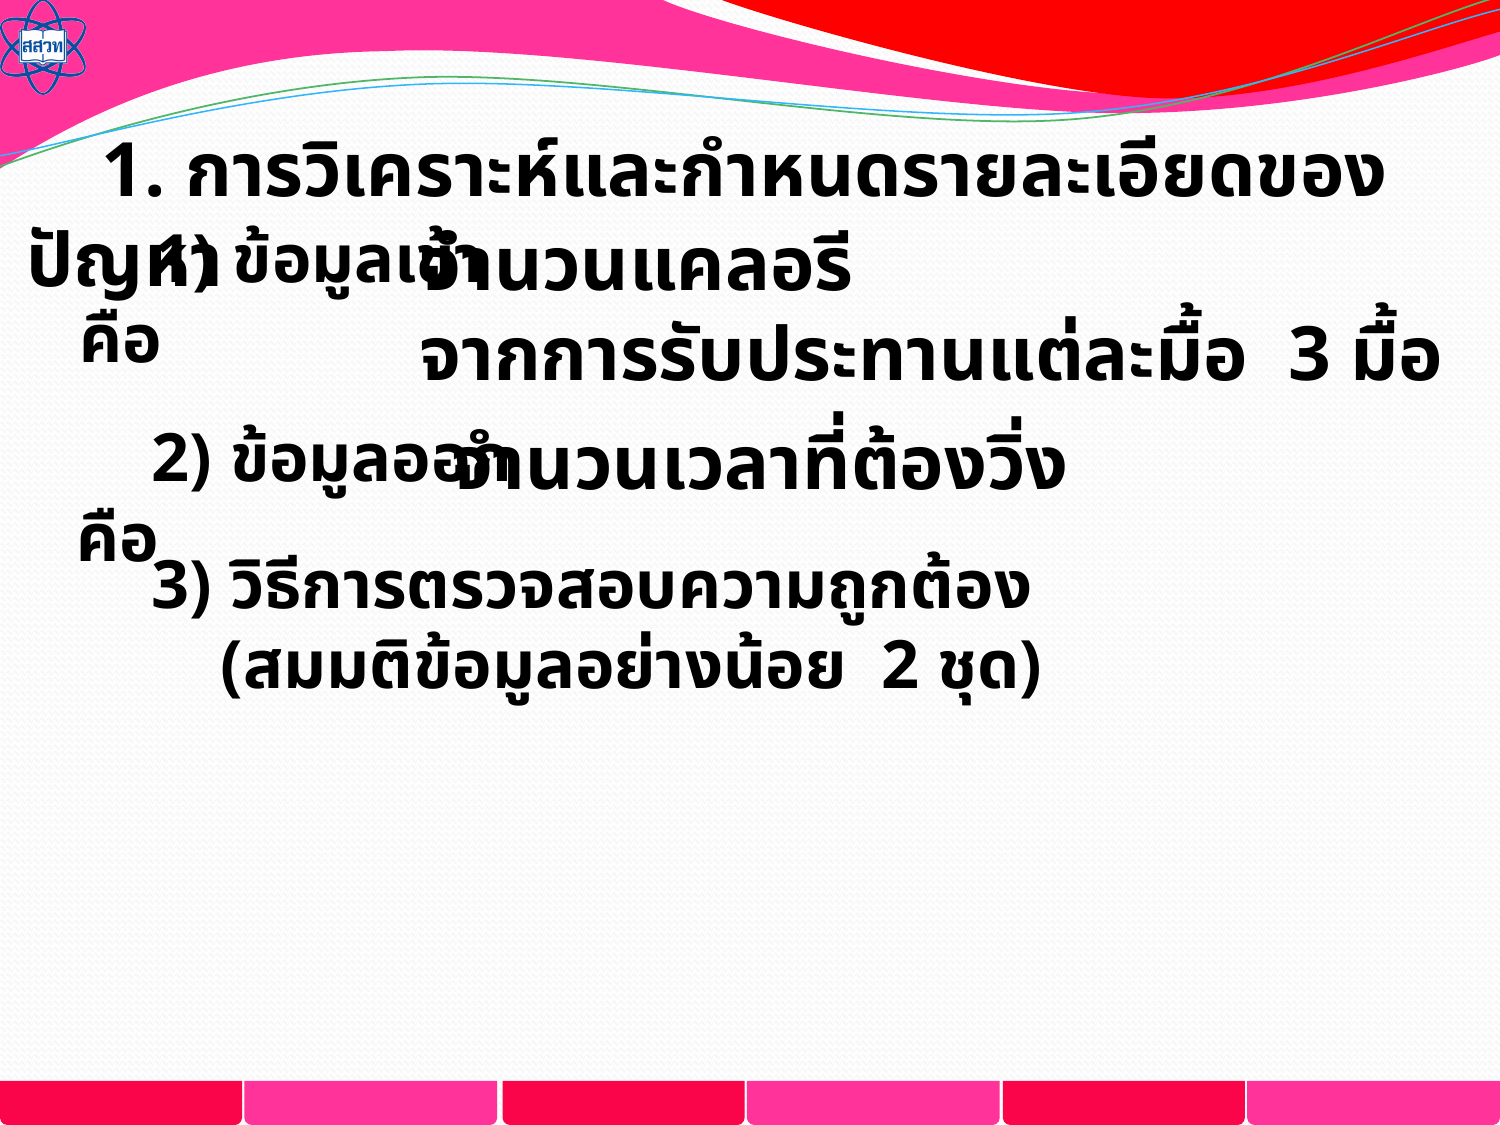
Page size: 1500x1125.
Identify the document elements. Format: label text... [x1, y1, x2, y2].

text_box 2) ข้อมูลออก คือ [61, 407, 538, 534]
picture [0, 0, 86, 95]
text_box จำนวนเวลาที่ต้องวิ่ง [436, 407, 1084, 513]
text_box 1) ข้อมูลเข้า คือ [64, 208, 404, 383]
text_box จำนวนแคลอรี จากการรับประทานแต่ละมื้อ 3 มื้อ [404, 208, 1459, 403]
text_box 3) วิธีการตรวจสอบความถูกต้อง (สมมติข้อมูลอย่างน้อย 2 ชุด) [61, 534, 1456, 710]
text_box 1. การวิเคราะห์และกำหนดรายละเอียดของปัญหา [11, 113, 1412, 309]
